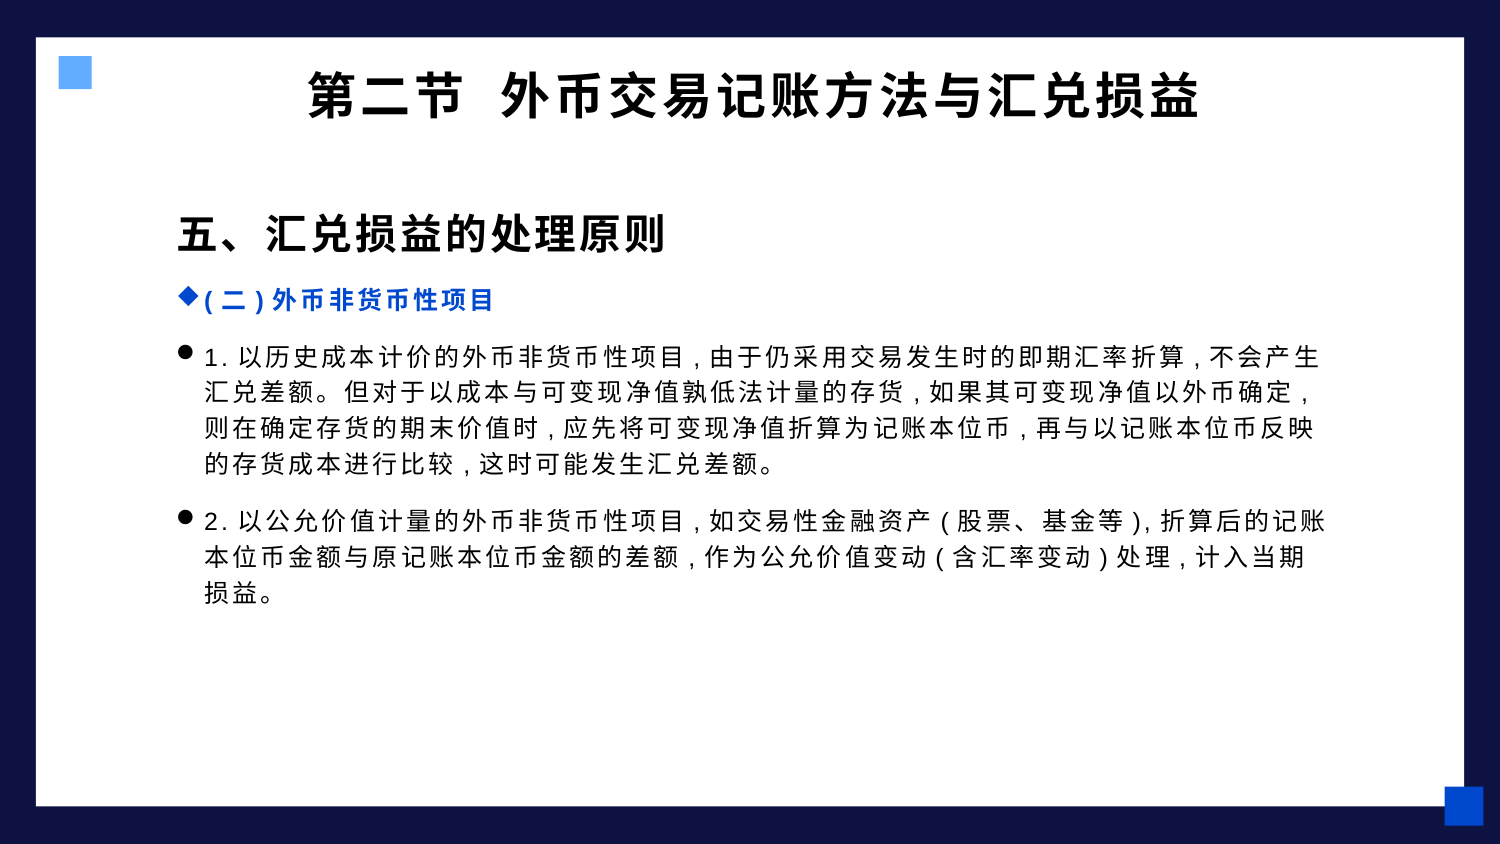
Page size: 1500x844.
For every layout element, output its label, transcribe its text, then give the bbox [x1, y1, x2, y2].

title 第二节 外币交易记账方法与汇兑损益 [159, 43, 1344, 133]
list 五、汇兑损益的处理原则 (二)外币非货币性项目 1.以历史成本计价的外币非货币性项目,由于仍采用交易发生时的即期汇率折算,不会产生汇兑差额。但对于以成本与可变现净值孰低法计量的存货,如果其可变现净值以外币确定,则在确定存货的期末价值时,应先将可变现净值折算为记账本位币,再与以记账本位币反映的存货成本进行比较,这时可能发生汇兑差额。 2.以公允价值计量的外币非货币性项目,如交易性金融资产(股票、基金等),折算后的记账本位币金额与原记账本位币金额的差额,作为公允价值变动(含汇率变动)处理,计入当期损益。 [159, 197, 1344, 622]
